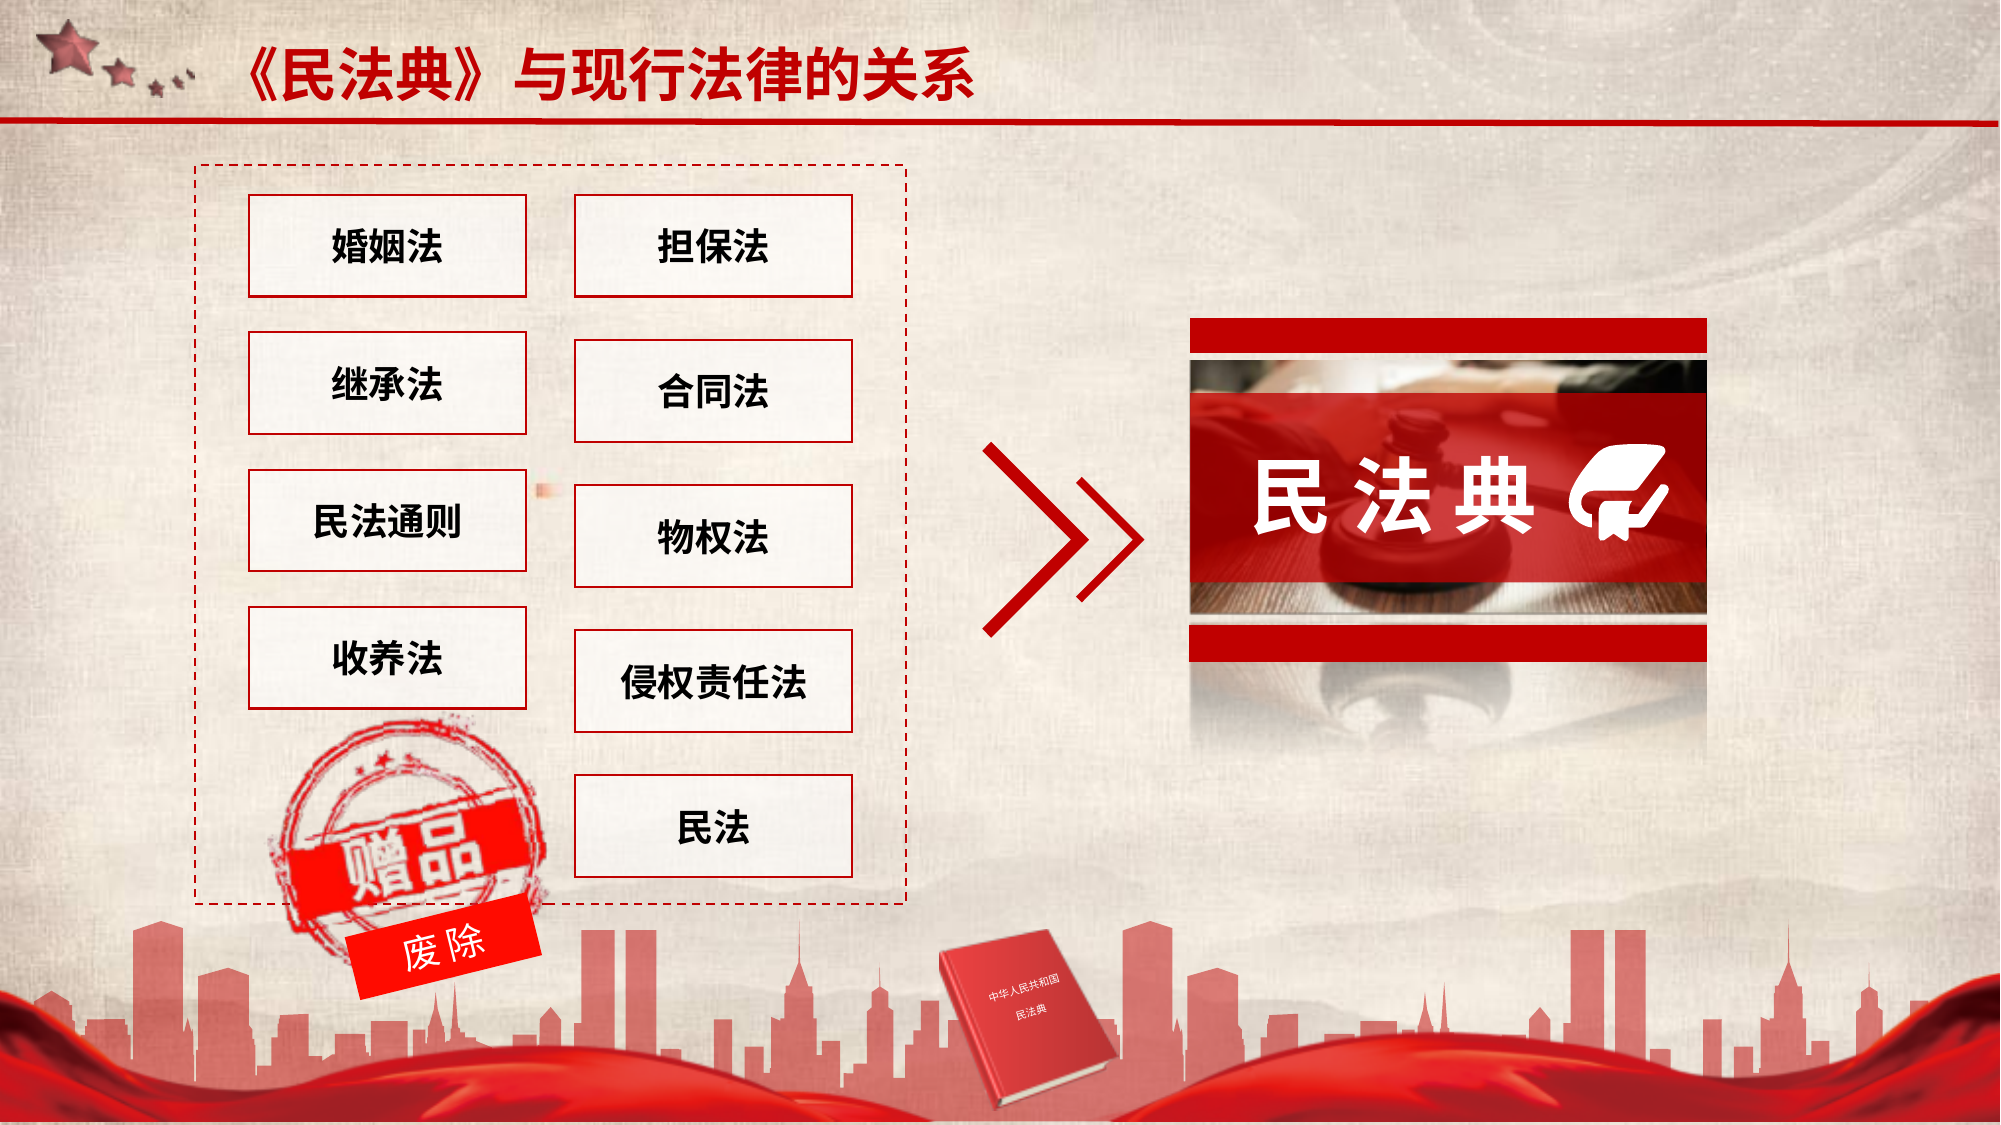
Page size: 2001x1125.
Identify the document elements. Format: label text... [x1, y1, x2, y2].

text_box 继承法 [248, 331, 527, 435]
text_box 合同法 [574, 339, 853, 443]
text_box [194, 164, 907, 905]
text_box 物权法 [574, 484, 853, 588]
text_box 民法通则 [248, 469, 527, 572]
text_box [939, 929, 1119, 1111]
text_box [982, 441, 1090, 638]
text_box 民法 [677, 774, 853, 878]
text_box [1190, 318, 1707, 353]
text_box [1076, 476, 1145, 603]
text_box 侵权责任法 [677, 629, 853, 733]
picture [0, 0, 2000, 1125]
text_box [175, 584, 677, 1086]
text_box 担保法 [574, 194, 853, 298]
text_box 《民法典》与现行法律的关系 [209, 11, 1119, 114]
text_box 婚姻法 [248, 194, 527, 298]
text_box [0, 120, 1999, 124]
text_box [1189, 393, 1707, 583]
